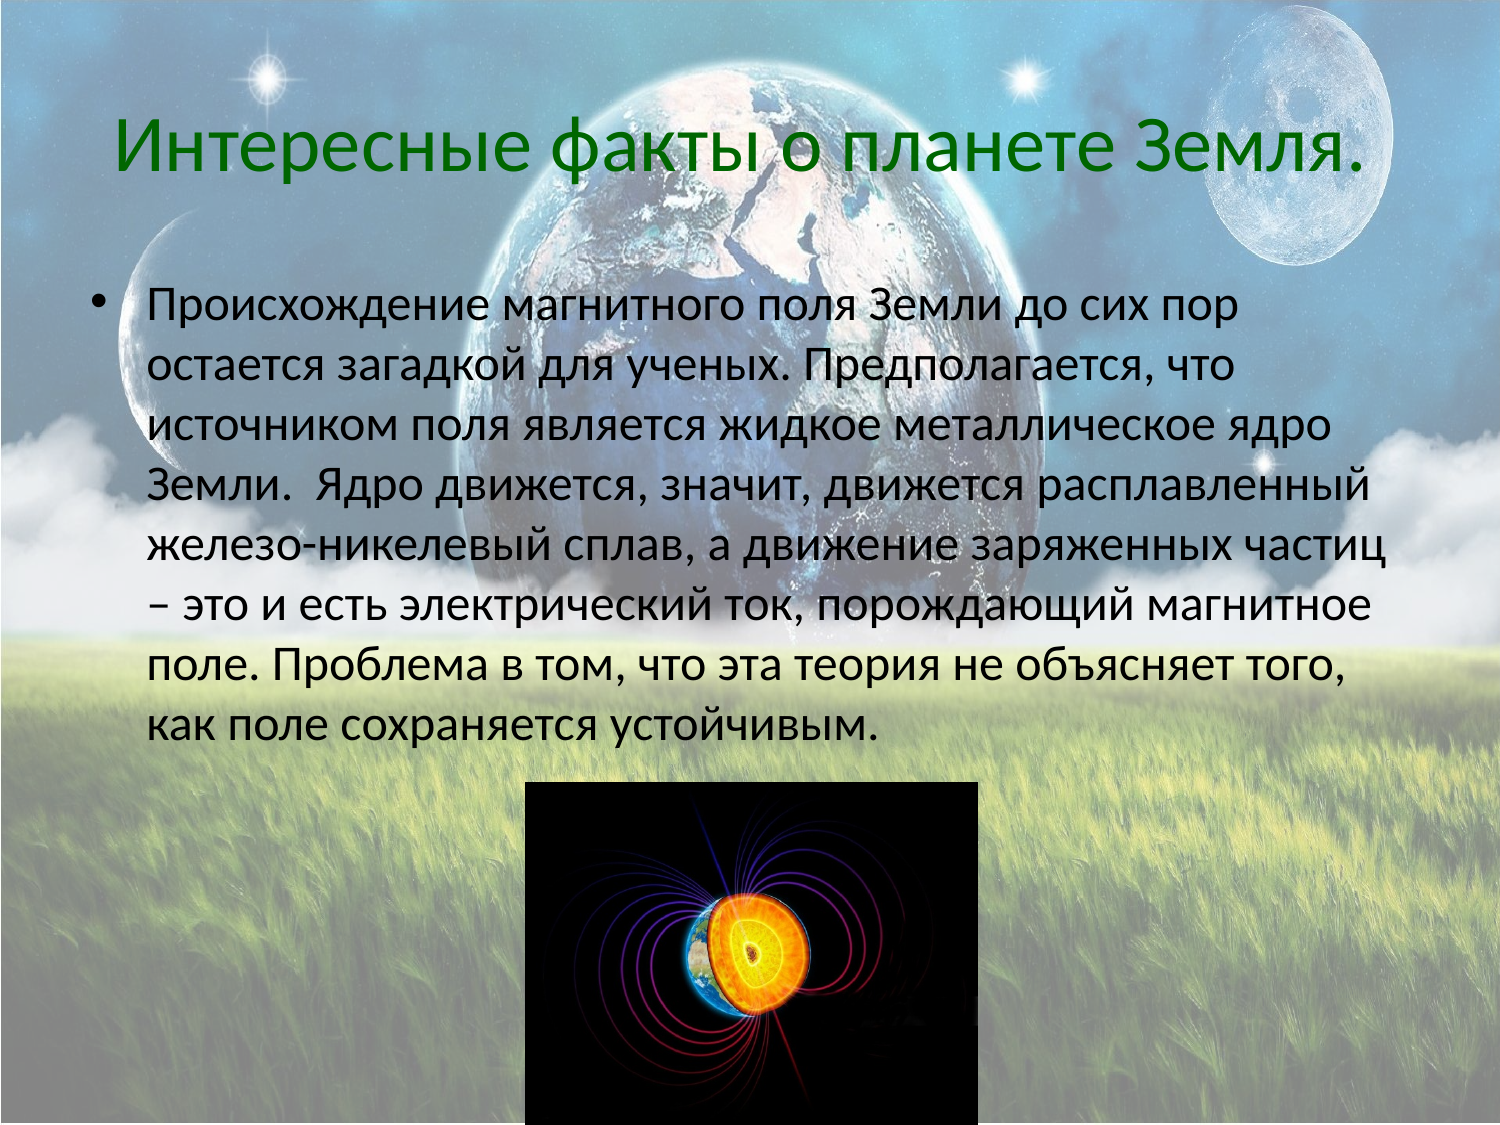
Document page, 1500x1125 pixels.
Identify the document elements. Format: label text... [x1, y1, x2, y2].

list Происхождение магнитного поля Земли до сих пор остается загадкой для ученых. Предполагается, что источником поля является жидкое металлическое ядро Земли. Ядро движется, значит, движется расплавленный железо-никелевый сплав, а движение заряженных частиц – это и есть электрический ток, порождающий магнитное поле. Проблема в том, что эта теория не объясняет того, как поле сохраняется устойчивым. [75, 262, 1425, 1005]
picture [525, 781, 978, 1125]
title Интересные факты о планете Земля. [75, 45, 1425, 233]
